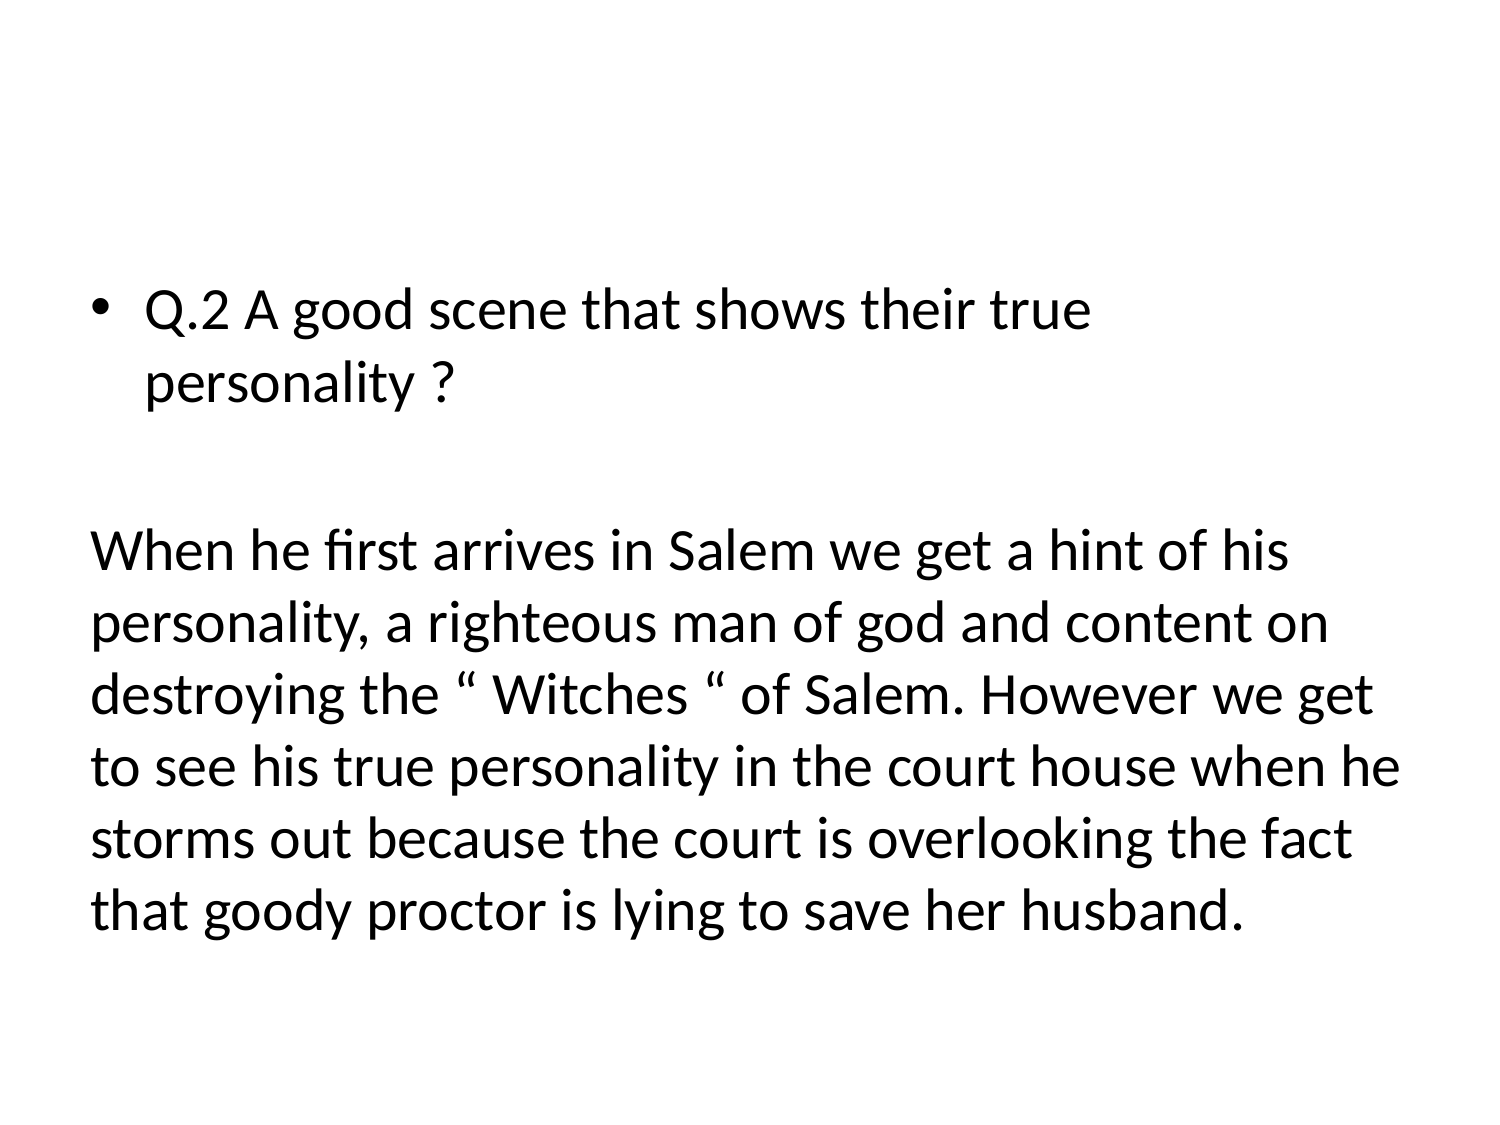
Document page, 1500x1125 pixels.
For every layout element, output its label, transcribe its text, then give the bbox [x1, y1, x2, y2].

list Q.2 A good scene that shows their true personality ? When he first arrives in Salem we get a hint of his personality, a righteous man of god and content on destroying the “ Witches “ of Salem. However we get to see his true personality in the court house when he storms out because the court is overlooking the fact that goody proctor is lying to save her husband. [75, 262, 1425, 1005]
